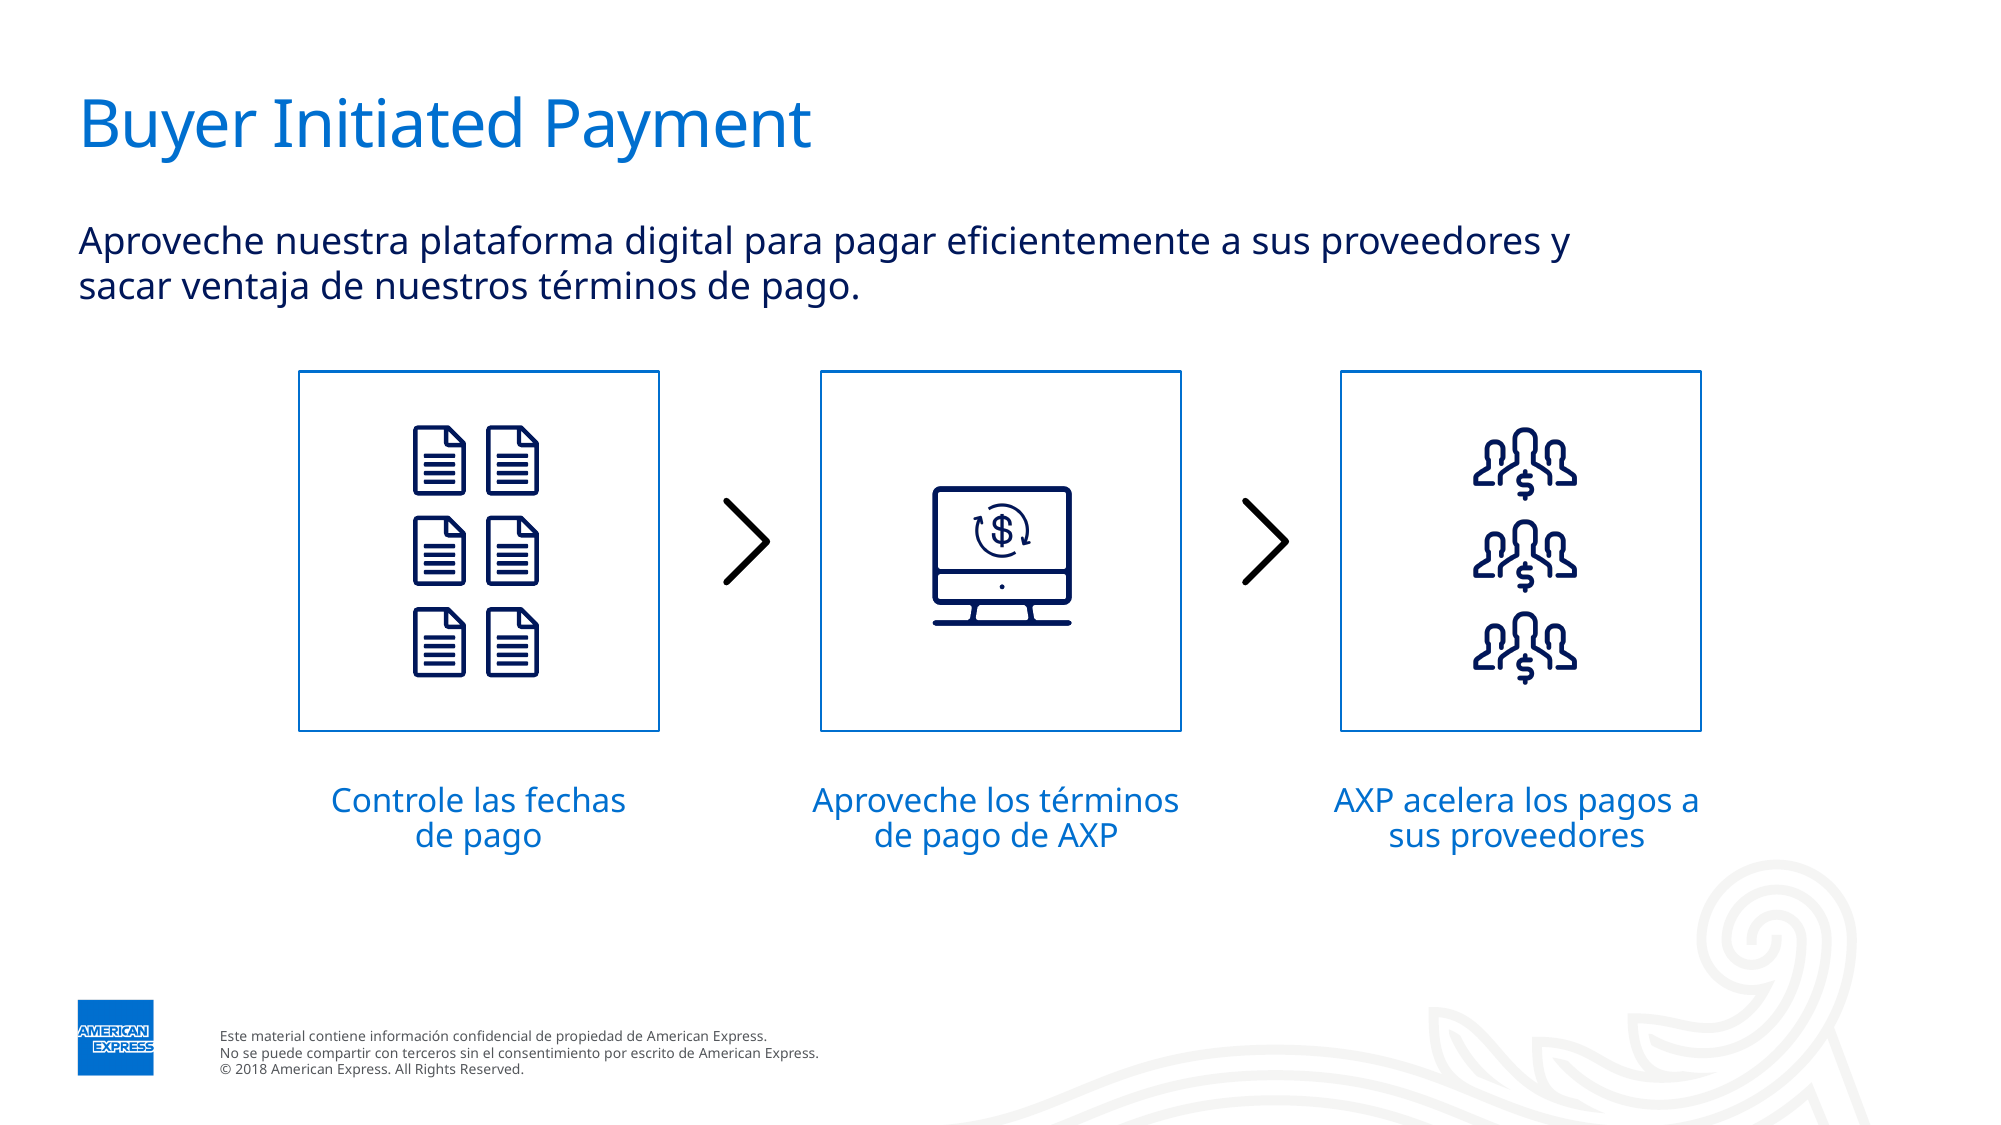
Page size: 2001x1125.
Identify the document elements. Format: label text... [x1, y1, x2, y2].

text_box [722, 497, 771, 586]
list Aproveche nuestra plataforma digital para pagar eficientemente a sus proveedores y sacar ventaja de nuestros términos de pago. [78, 214, 1673, 320]
text_box [820, 371, 1181, 732]
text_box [486, 607, 539, 678]
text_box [413, 425, 466, 496]
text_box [486, 515, 539, 586]
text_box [413, 607, 466, 678]
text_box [486, 425, 539, 496]
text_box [413, 515, 466, 586]
text_box Aproveche los términos de pago de AXP [795, 783, 1212, 863]
picture [65, 987, 166, 1088]
title Buyer Initiated Payment [78, 90, 1879, 278]
text_box AXP acelera los pagos a sus proveedores [1325, 783, 1724, 863]
text_box [1241, 497, 1290, 586]
text_box [1340, 371, 1701, 732]
text_box [299, 371, 660, 732]
picture [961, 489, 1043, 572]
picture [1470, 410, 1579, 702]
text_box [929, 483, 1075, 629]
text_box Controle las fechas de pago [312, 783, 660, 863]
